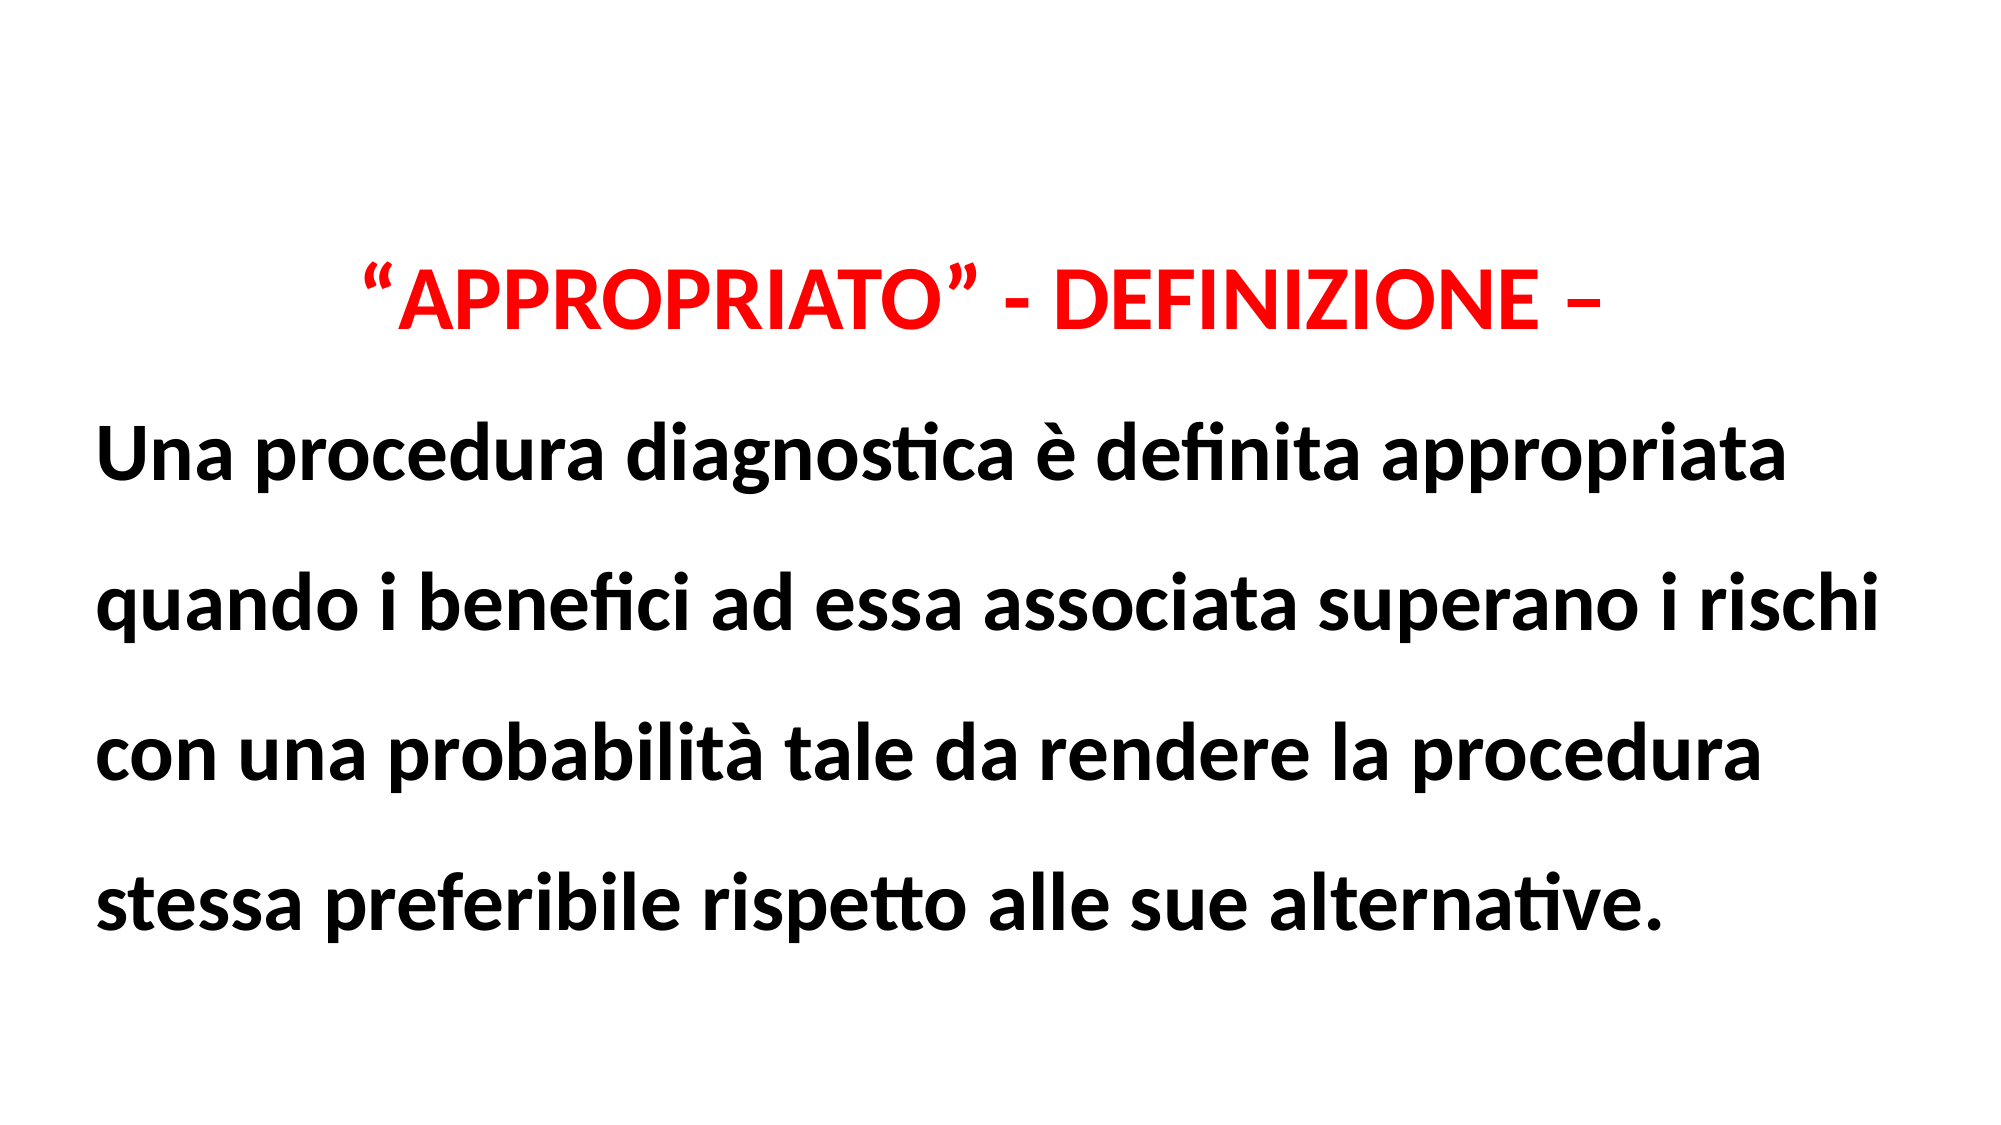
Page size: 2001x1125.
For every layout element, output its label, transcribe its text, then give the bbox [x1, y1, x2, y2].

text_box “APPROPRIATO” - DEFINIZIONE – Una procedura diagnostica è definita appropriata quando i benefici ad essa associata superano i rischi con una probabilità tale da rendere la procedura stessa preferibile rispetto alle sue alternative. [80, 175, 1907, 955]
